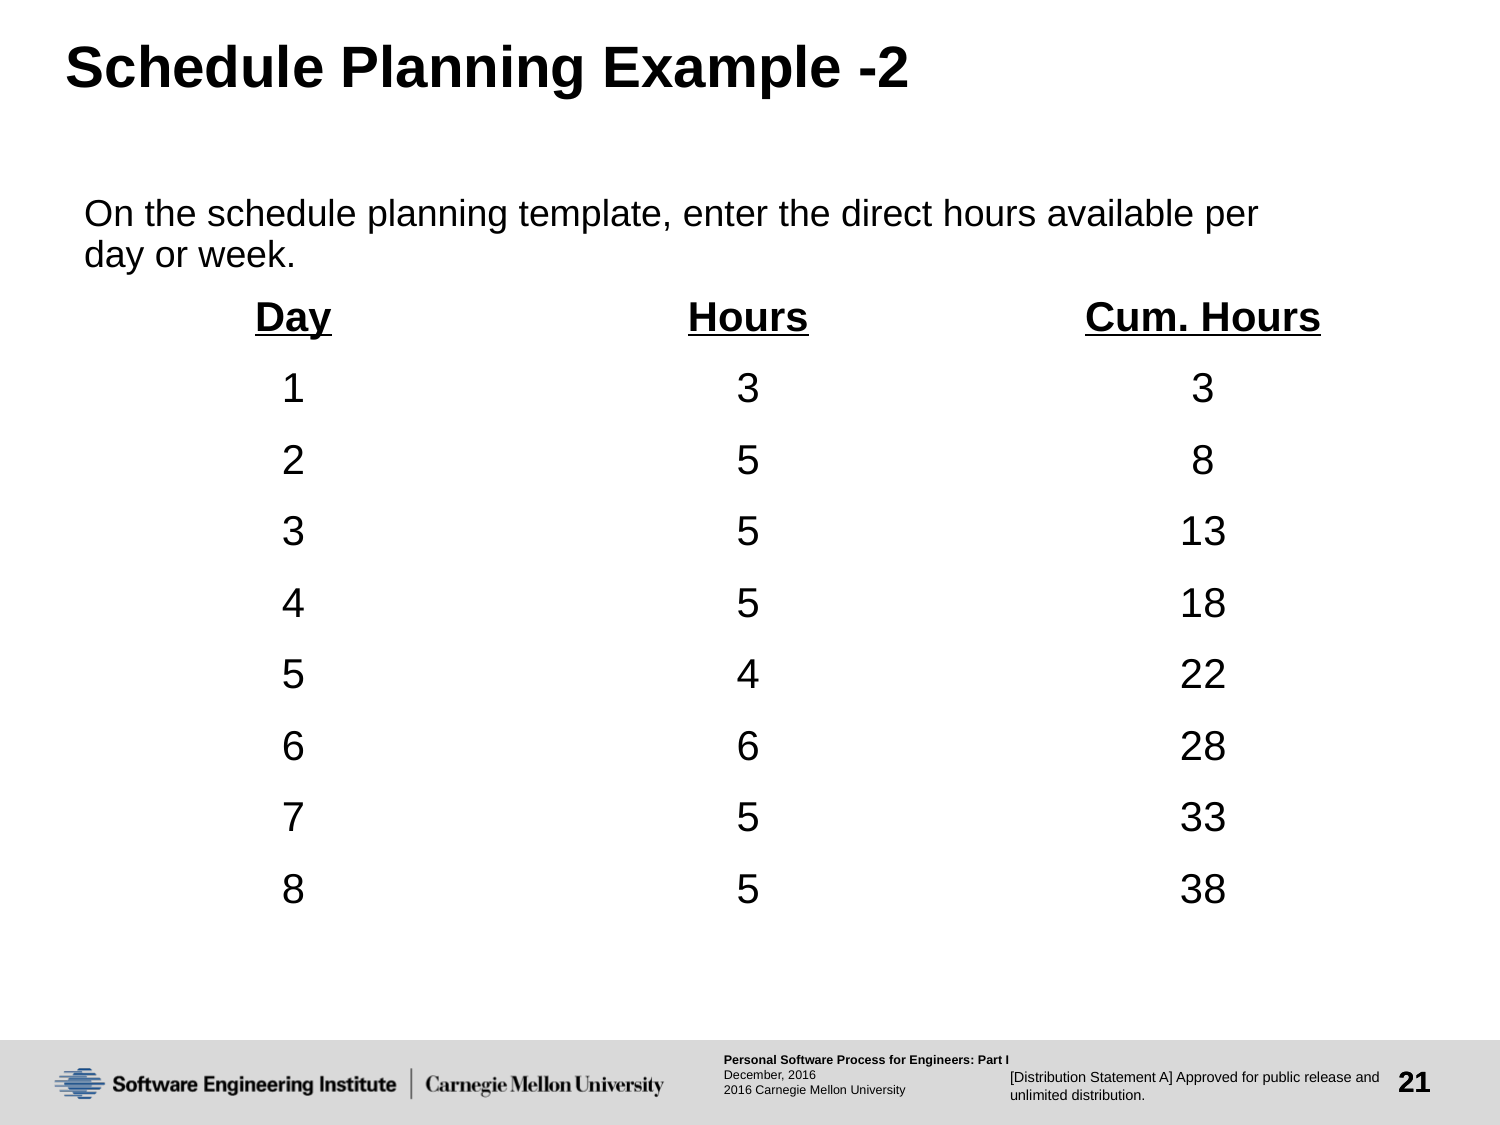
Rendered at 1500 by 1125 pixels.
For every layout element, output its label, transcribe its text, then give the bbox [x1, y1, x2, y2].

text_box On the schedule planning template, enter the direct hours available per day or week. [45, 185, 1334, 305]
table_cell 28 [976, 710, 1431, 782]
table_header Cum. Hours [976, 281, 1431, 352]
title Schedule Planning Example -2 [65, 37, 1313, 148]
table_cell 6 [66, 710, 521, 782]
table_cell 38 [976, 853, 1431, 924]
table_cell 5 [521, 782, 976, 853]
table_cell 5 [521, 424, 976, 495]
table_cell 5 [66, 638, 521, 710]
table_cell 13 [976, 495, 1431, 567]
table_cell 5 [521, 567, 976, 638]
table_cell 3 [521, 352, 976, 424]
table_cell 4 [521, 638, 976, 710]
table_cell 5 [521, 853, 976, 924]
table_cell 6 [521, 710, 976, 782]
picture [46, 1061, 673, 1104]
table_cell 18 [976, 567, 1431, 638]
table_cell 4 [66, 567, 521, 638]
table_cell 1 [66, 352, 521, 424]
table_cell 33 [976, 782, 1431, 853]
table_header Hours [521, 305, 976, 352]
table_header Day [66, 305, 521, 352]
table_cell 2 [66, 424, 521, 495]
table_cell 8 [976, 424, 1431, 495]
table_cell 7 [66, 782, 521, 853]
table_cell 8 [66, 853, 521, 924]
table_cell 3 [66, 495, 521, 567]
table_cell 22 [976, 638, 1431, 710]
table_cell 5 [521, 495, 976, 567]
table_cell 3 [976, 352, 1431, 424]
